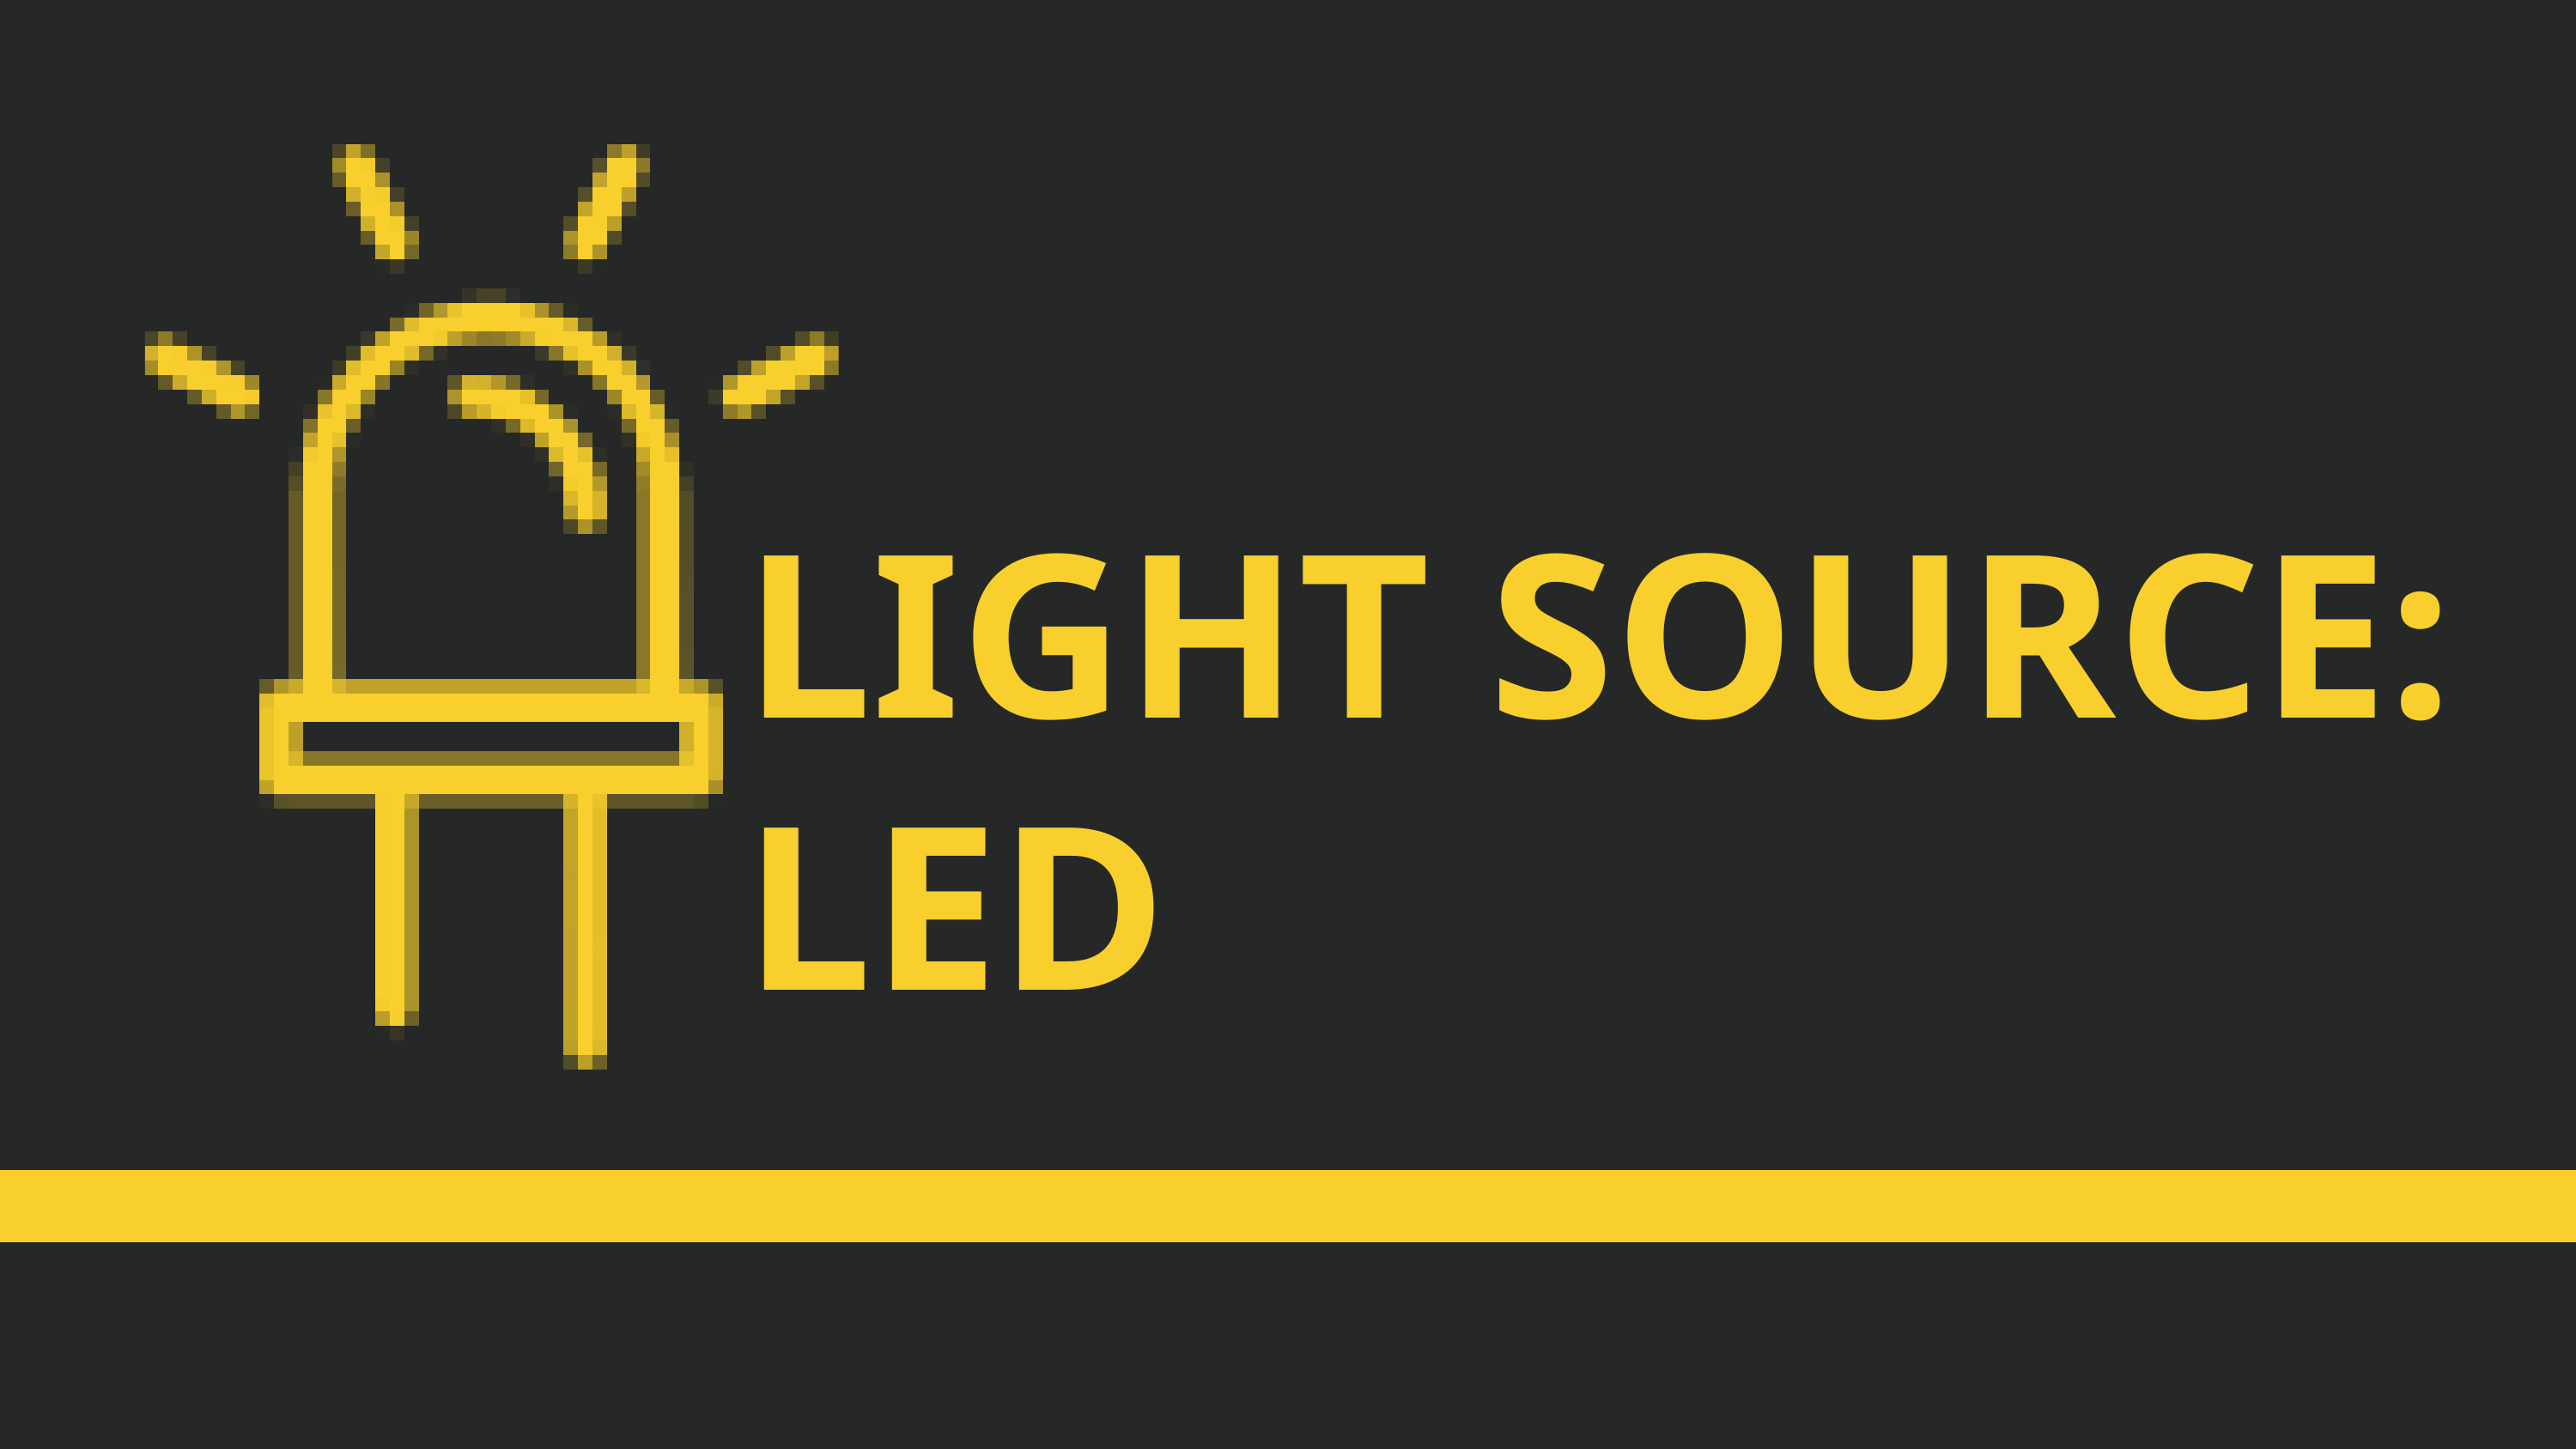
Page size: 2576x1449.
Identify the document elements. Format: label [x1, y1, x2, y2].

text_box [743, 490, 2576, 1070]
text_box [144, 144, 839, 1070]
text_box [0, 1170, 2576, 1243]
